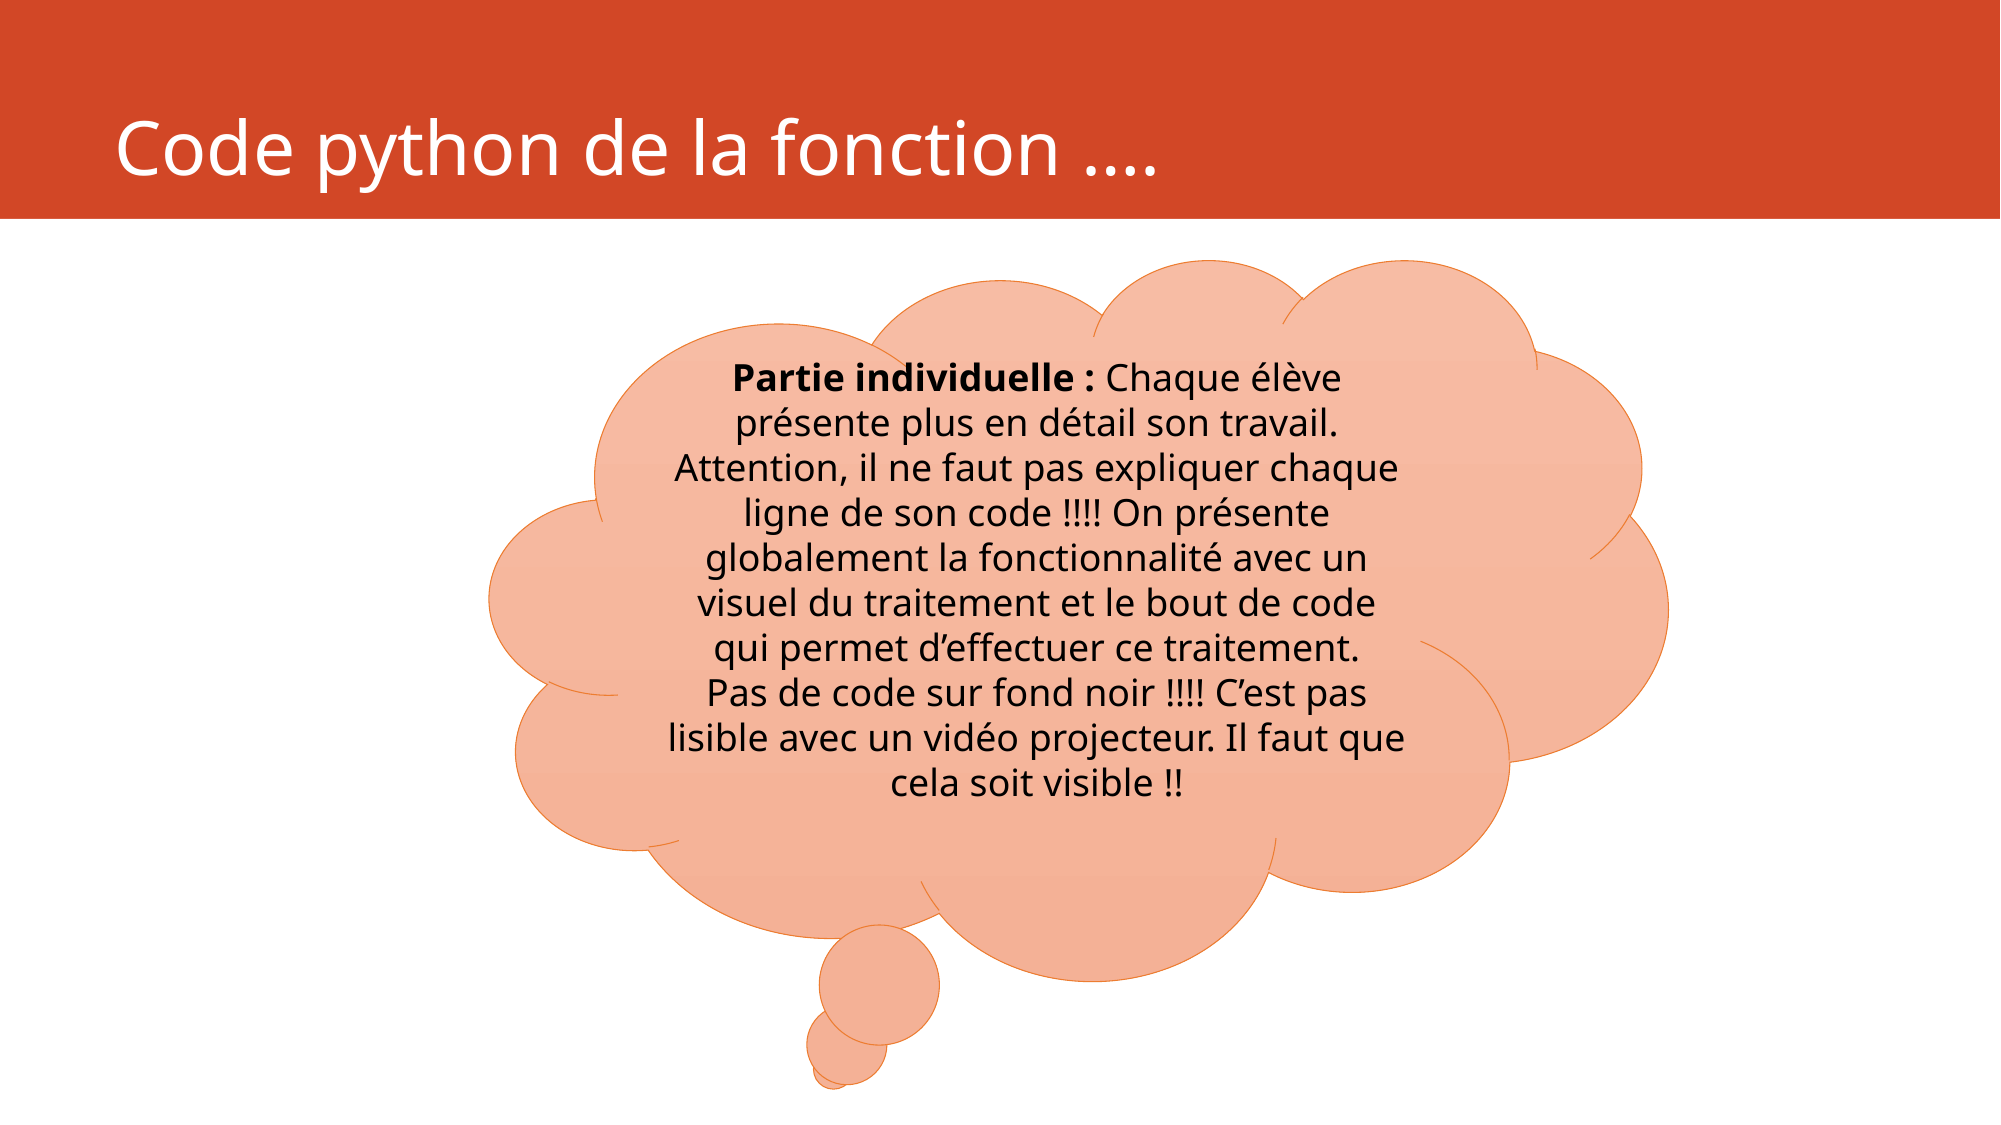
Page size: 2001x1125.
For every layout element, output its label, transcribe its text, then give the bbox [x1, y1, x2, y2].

title Code python de la fonction …. [99, 0, 1863, 199]
text_box Partie individuelle : Chaque élève présente plus en détail son travail. Attention, il ne faut pas expliquer chaque ligne de son code !!!! On présente globalement la fonctionnalité avec un visuel du traitement et le bout de code qui permet d’effectuer ce traitement. Pas de code sur fond noir !!!! C’est pas lisible avec un vidéo projecteur. Il faut que cela soit visible !! [488, 260, 1670, 1090]
